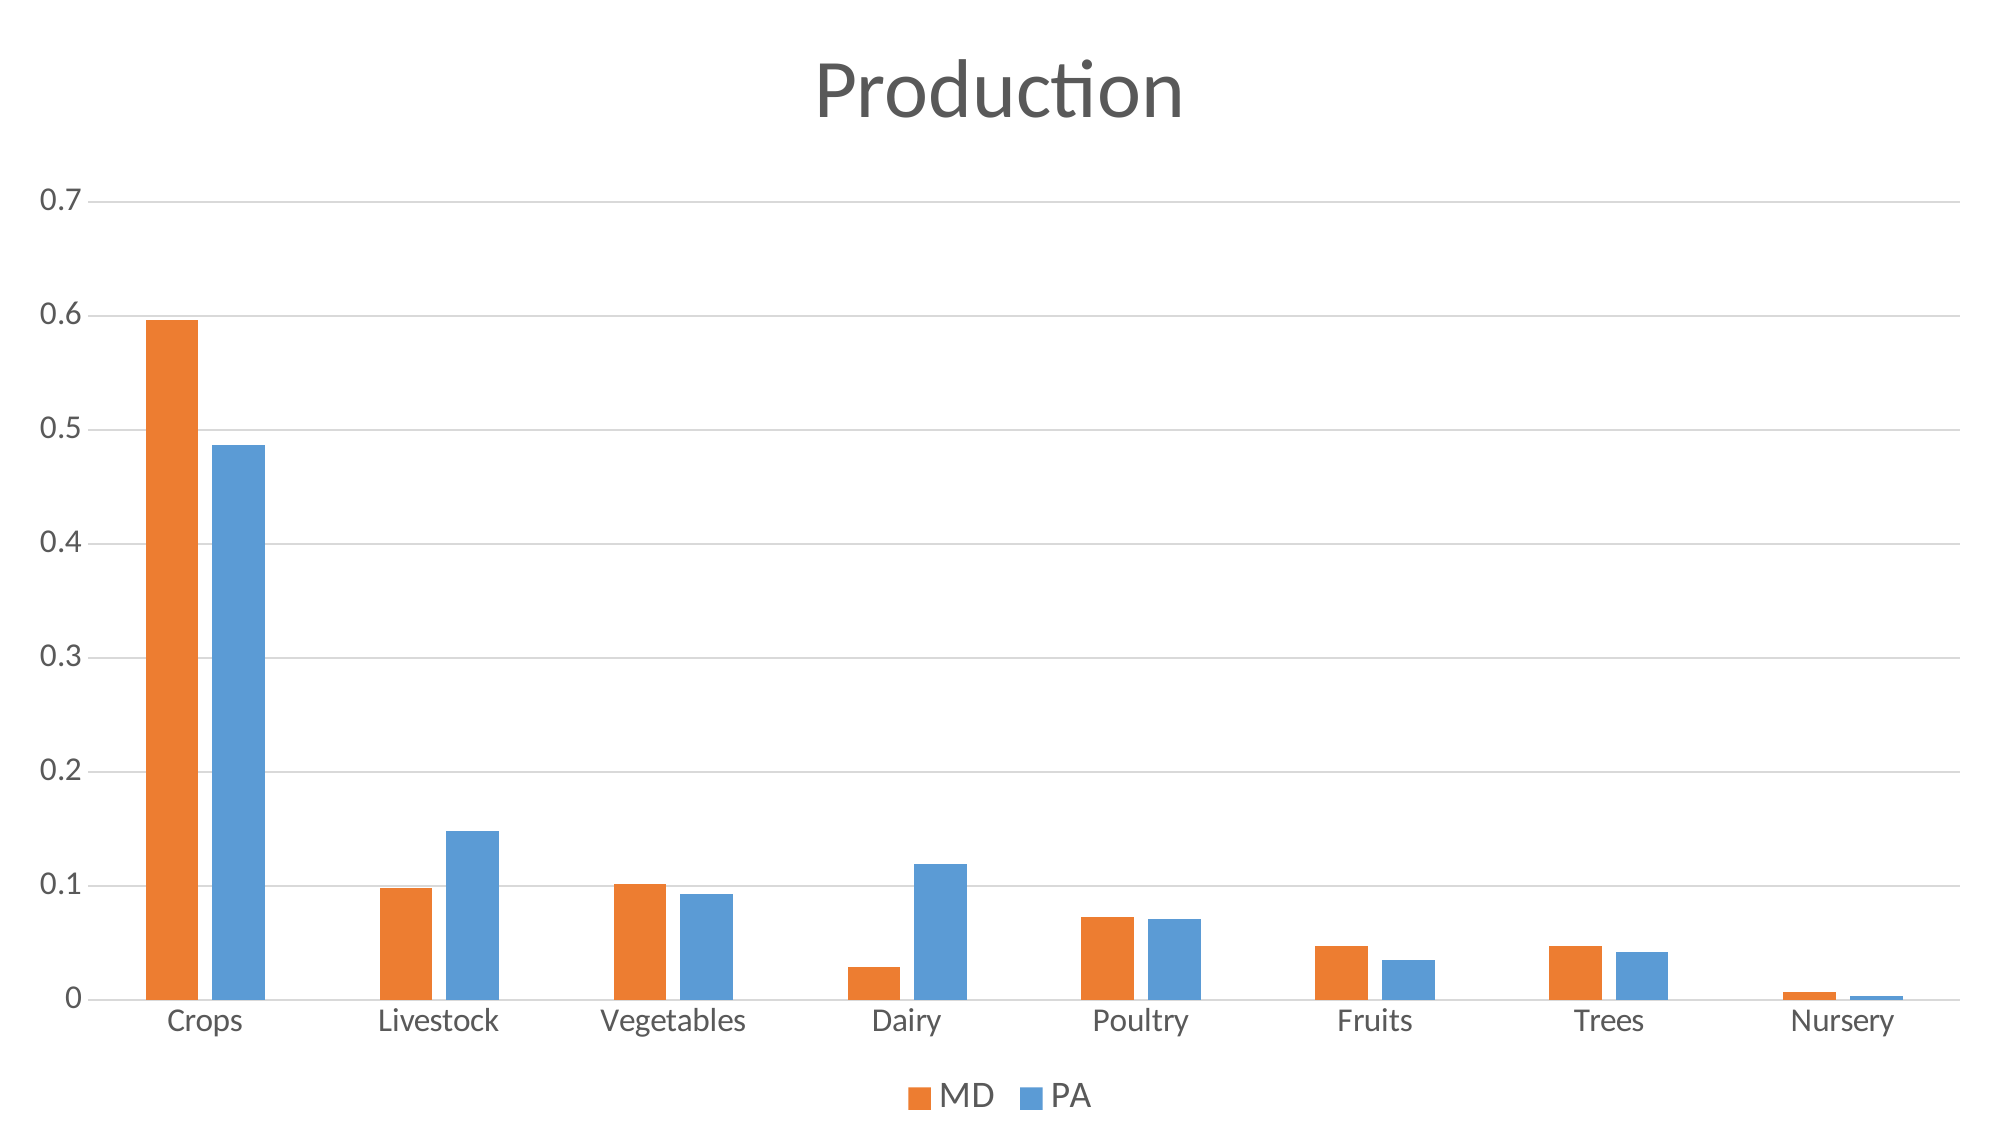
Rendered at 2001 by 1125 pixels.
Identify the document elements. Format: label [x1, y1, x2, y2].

chart [0, 0, 2000, 1125]
